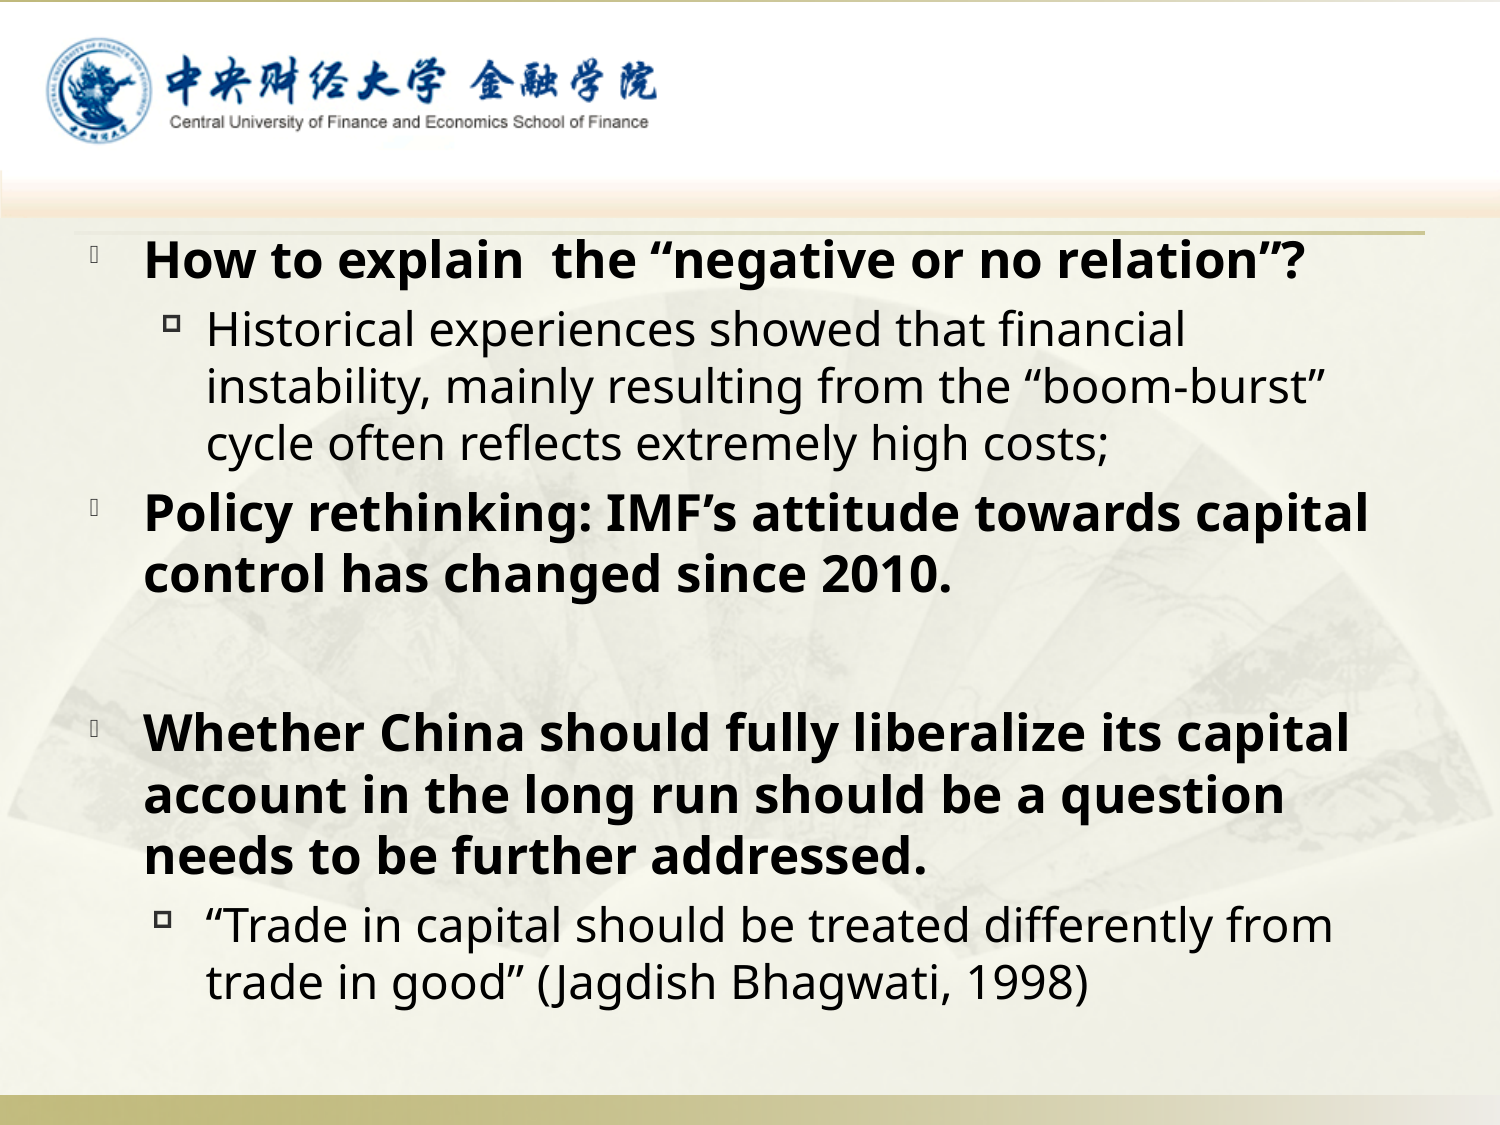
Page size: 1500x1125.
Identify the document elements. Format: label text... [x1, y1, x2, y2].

picture [0, 2, 1500, 218]
list How to explain the “negative or no relation”? Historical experiences showed that financial instability, mainly resulting from the “boom-burst” cycle often reflects extremely high costs; Policy rethinking: IMF’s attitude towards capital control has changed since 2010. Whether China should fully liberalize its capital account in the long run should be a question needs to be further addressed. “Trade in capital should be treated differently from trade in good” (Jagdish Bhagwati, 1998) [75, 219, 1425, 1032]
